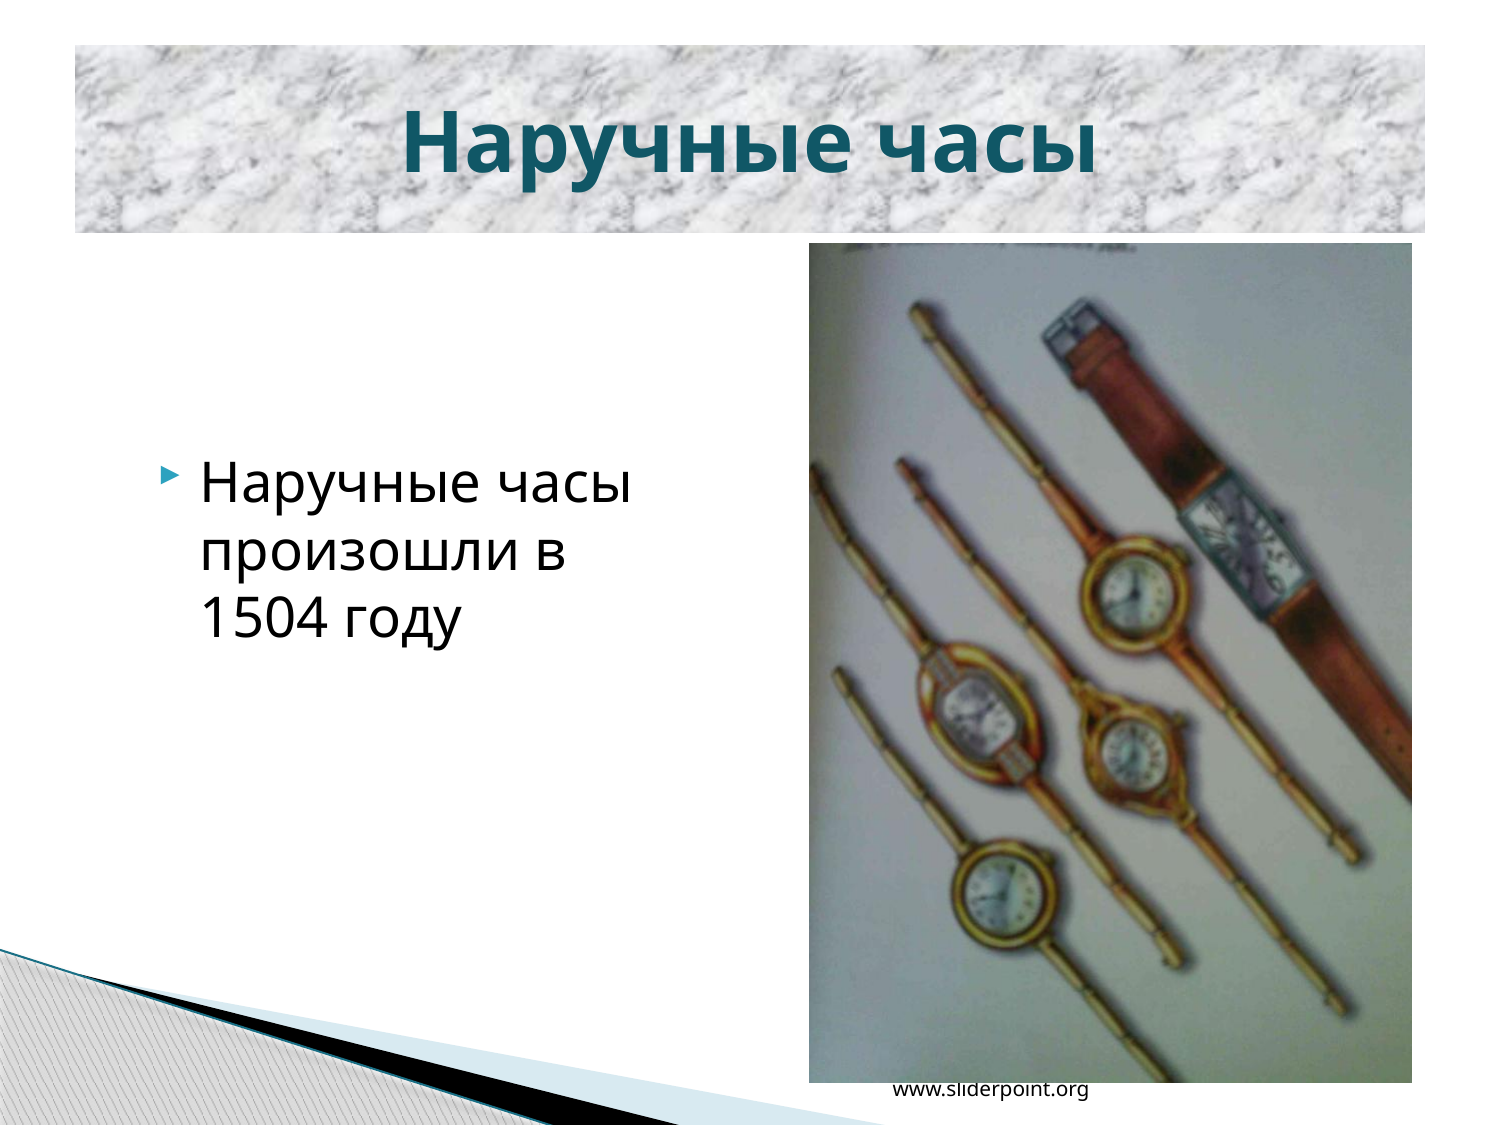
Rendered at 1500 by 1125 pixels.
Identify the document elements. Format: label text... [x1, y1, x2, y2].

title Наручные часы [75, 45, 1425, 233]
text_box Наручные часы произошли в 1504 году [124, 363, 659, 1036]
text_box [99, 338, 634, 1011]
picture [808, 243, 1412, 1083]
footer www.sliderpoint.org [718, 1051, 1105, 1112]
